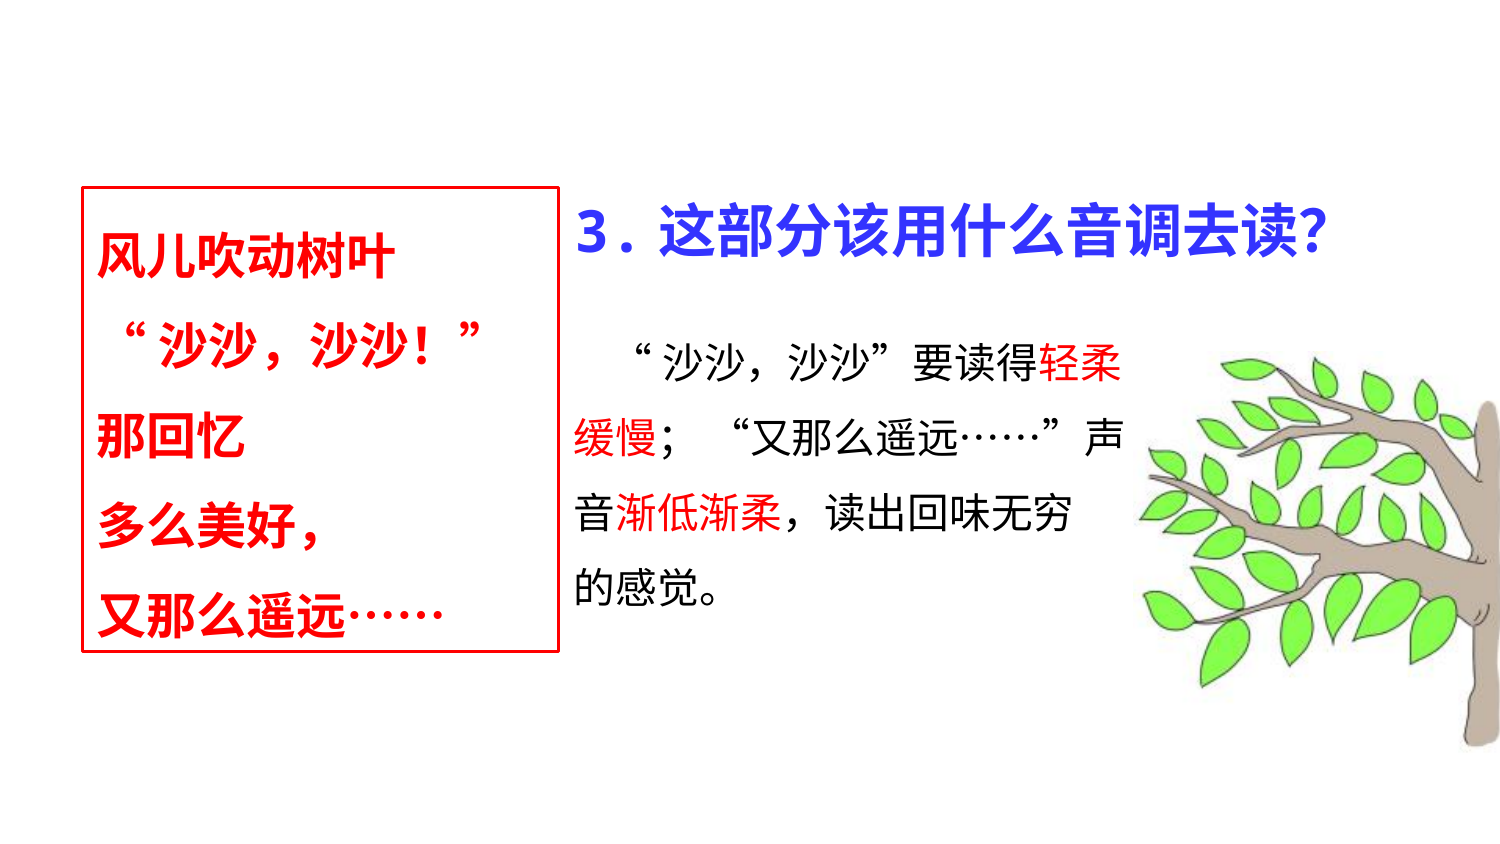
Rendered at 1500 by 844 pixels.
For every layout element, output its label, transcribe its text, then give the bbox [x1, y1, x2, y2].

text_box 风儿吹动树叶 “沙沙，沙沙！” 那回忆 多么美好， 又那么遥远…… [82, 187, 559, 652]
text_box 3.这部分该用什么音调去读？ [559, 187, 1372, 272]
text_box “沙沙，沙沙”要读得轻柔 缓慢； “又那么遥远……”声 音渐低渐柔，读出回味无穷 的感觉。 [558, 304, 1183, 620]
picture [1133, 351, 1500, 756]
